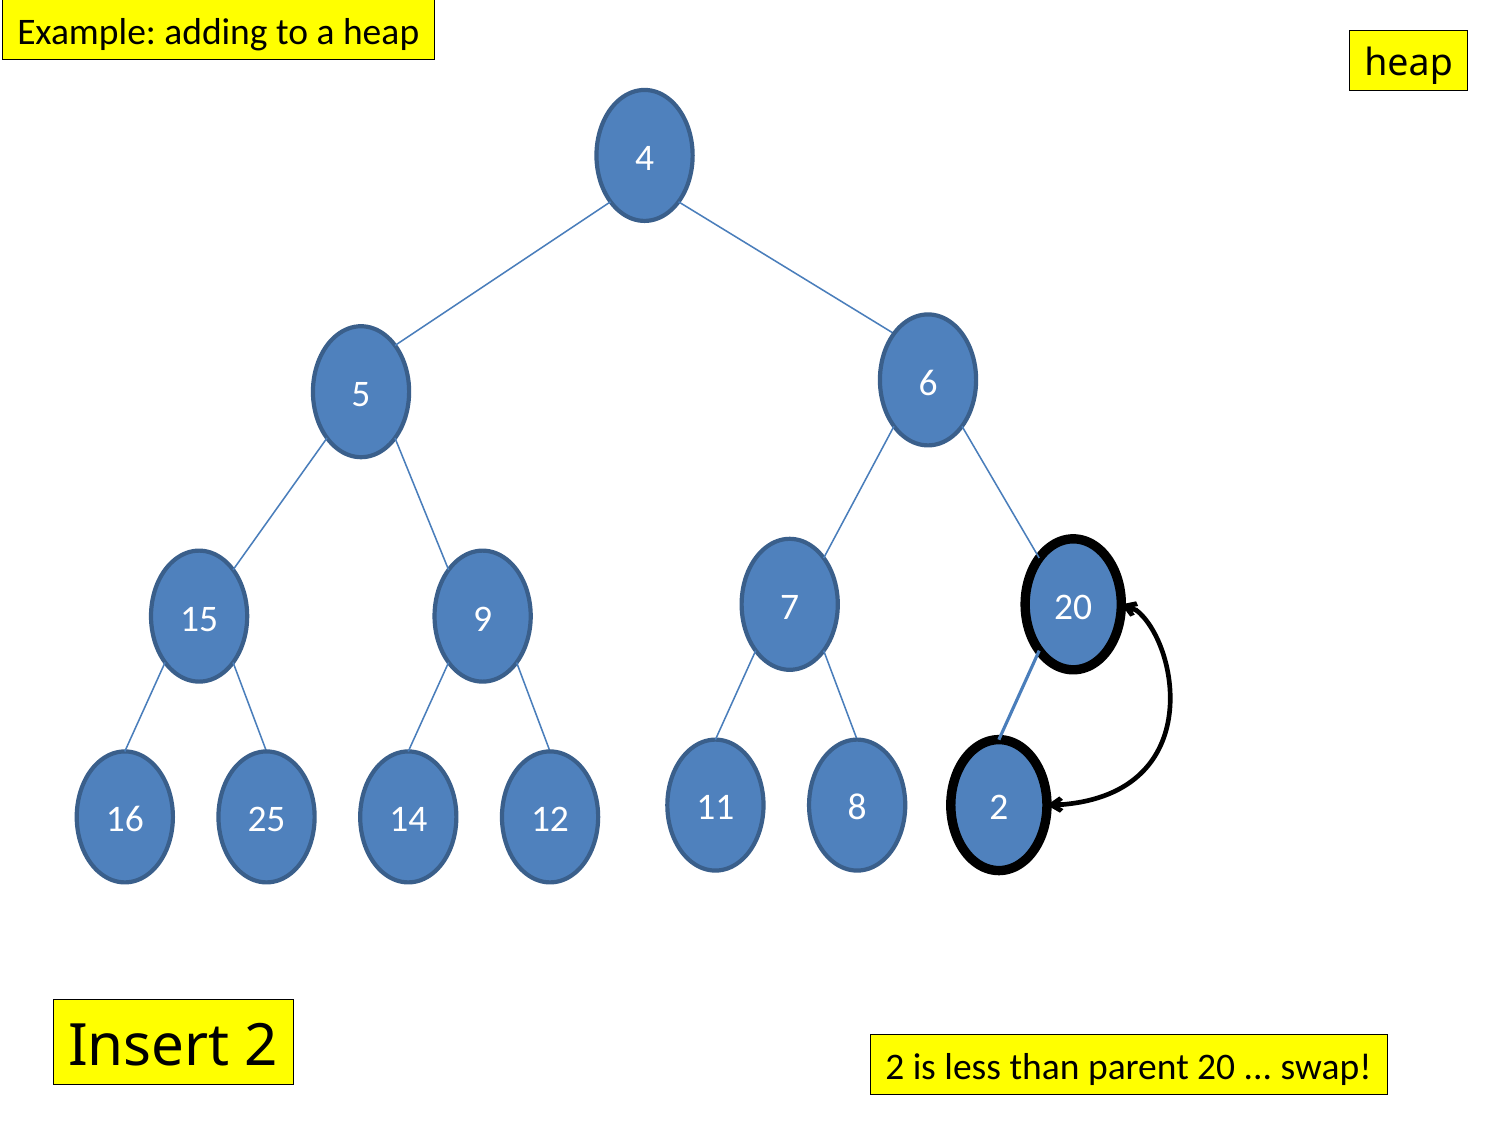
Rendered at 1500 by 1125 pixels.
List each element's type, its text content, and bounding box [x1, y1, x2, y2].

text_box 5 [310, 324, 412, 460]
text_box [666, 538, 906, 871]
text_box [359, 550, 599, 883]
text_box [961, 425, 1040, 559]
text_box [950, 538, 1122, 871]
text_box heap [1349, 30, 1468, 91]
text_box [394, 201, 611, 346]
text_box 6 [877, 312, 979, 448]
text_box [394, 437, 449, 571]
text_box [1046, 604, 1122, 806]
text_box 4 [594, 87, 695, 224]
text_box Example: adding to a heap [2, 0, 435, 60]
text_box 2 is less than parent 20 ... swap! [870, 1034, 1388, 1095]
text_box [76, 550, 315, 883]
text_box Insert 2 [53, 999, 294, 1085]
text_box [823, 425, 895, 559]
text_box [678, 201, 895, 334]
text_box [232, 437, 328, 571]
